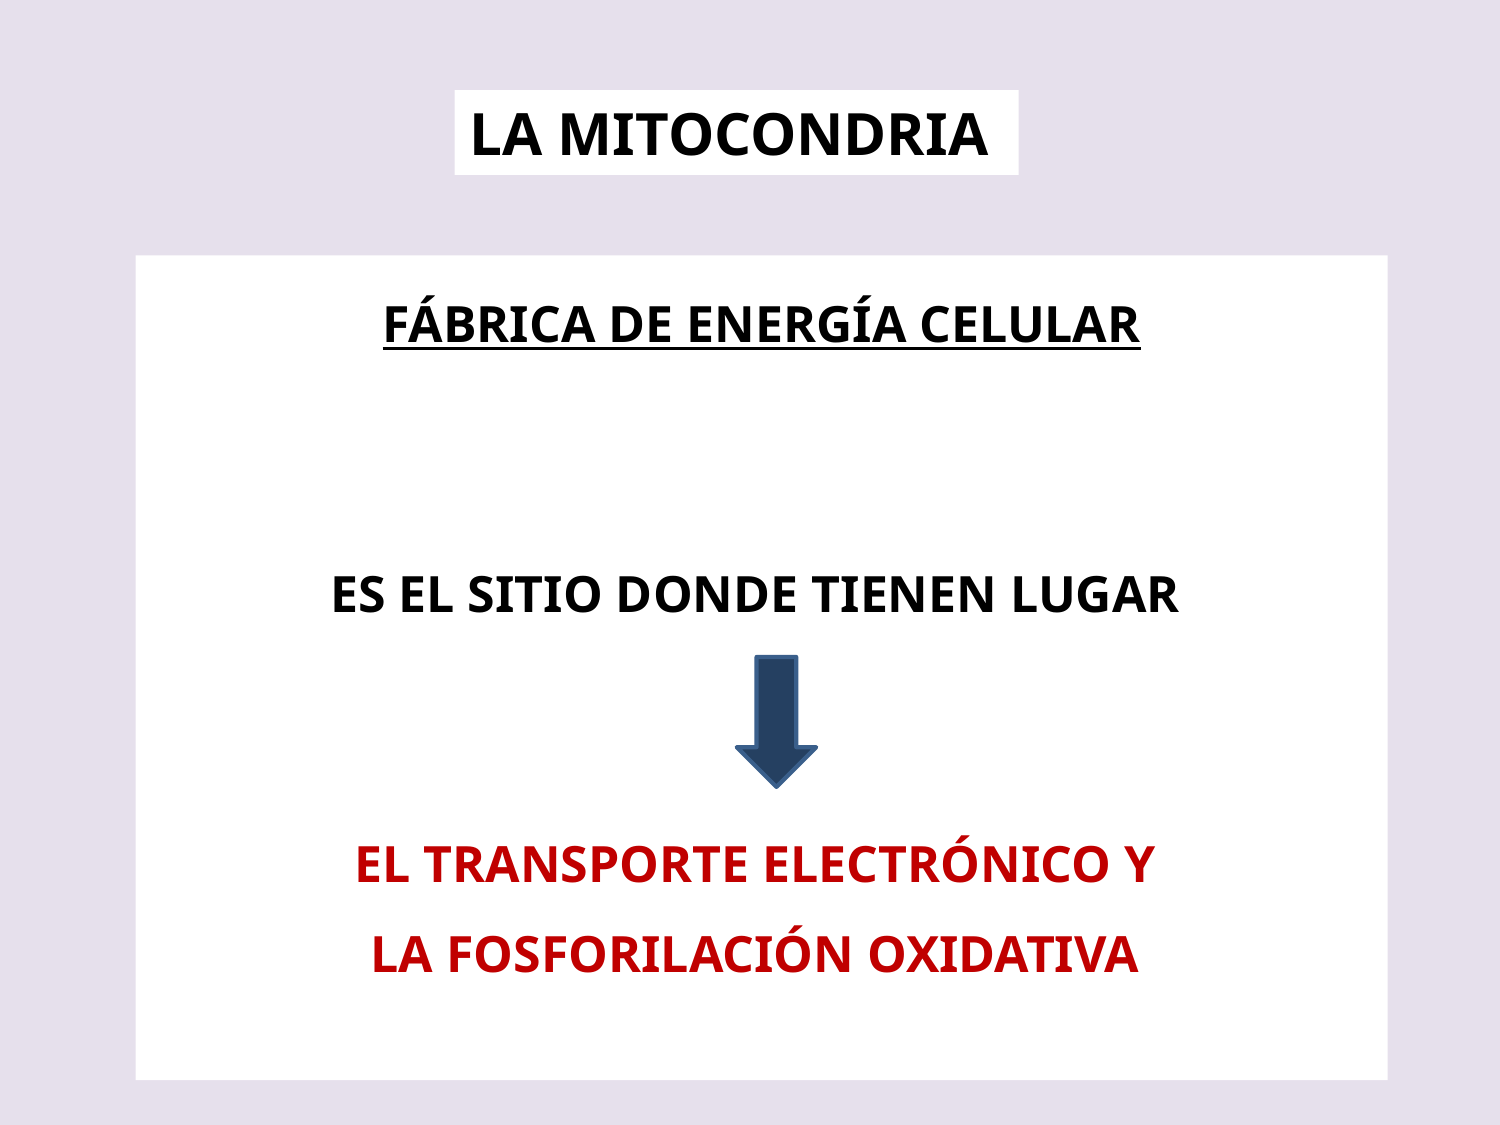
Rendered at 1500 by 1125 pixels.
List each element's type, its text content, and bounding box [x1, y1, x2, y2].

text_box [734, 654, 819, 790]
text_box LA MITOCONDRIA [454, 90, 1019, 175]
text_box FÁBRICA DE ENERGÍA CELULAR ES EL SITIO DONDE TIENEN LUGAR EL TRANSPORTE ELECTRÓNICO Y LA FOSFORILACIÓN OXIDATIVA [135, 255, 1388, 1081]
